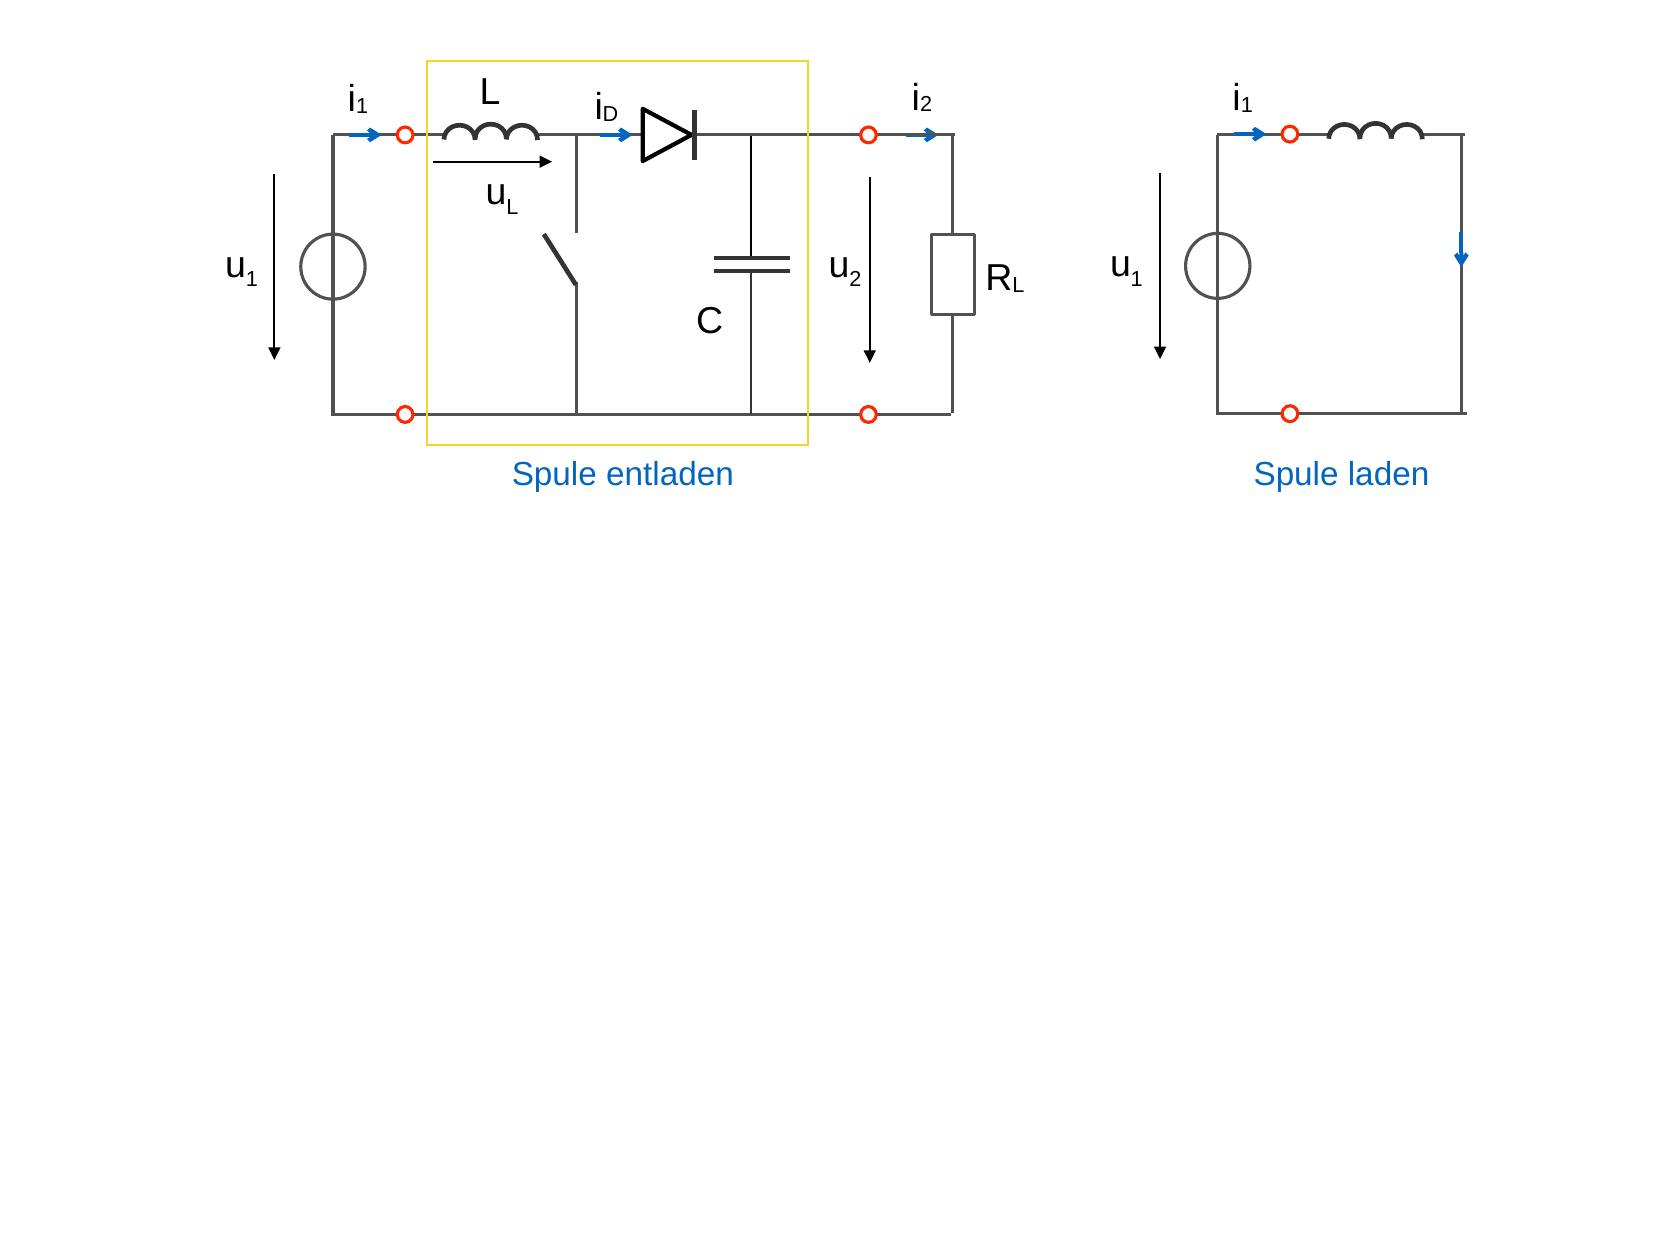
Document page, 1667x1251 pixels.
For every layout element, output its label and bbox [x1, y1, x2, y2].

text_box [199, 58, 1467, 498]
